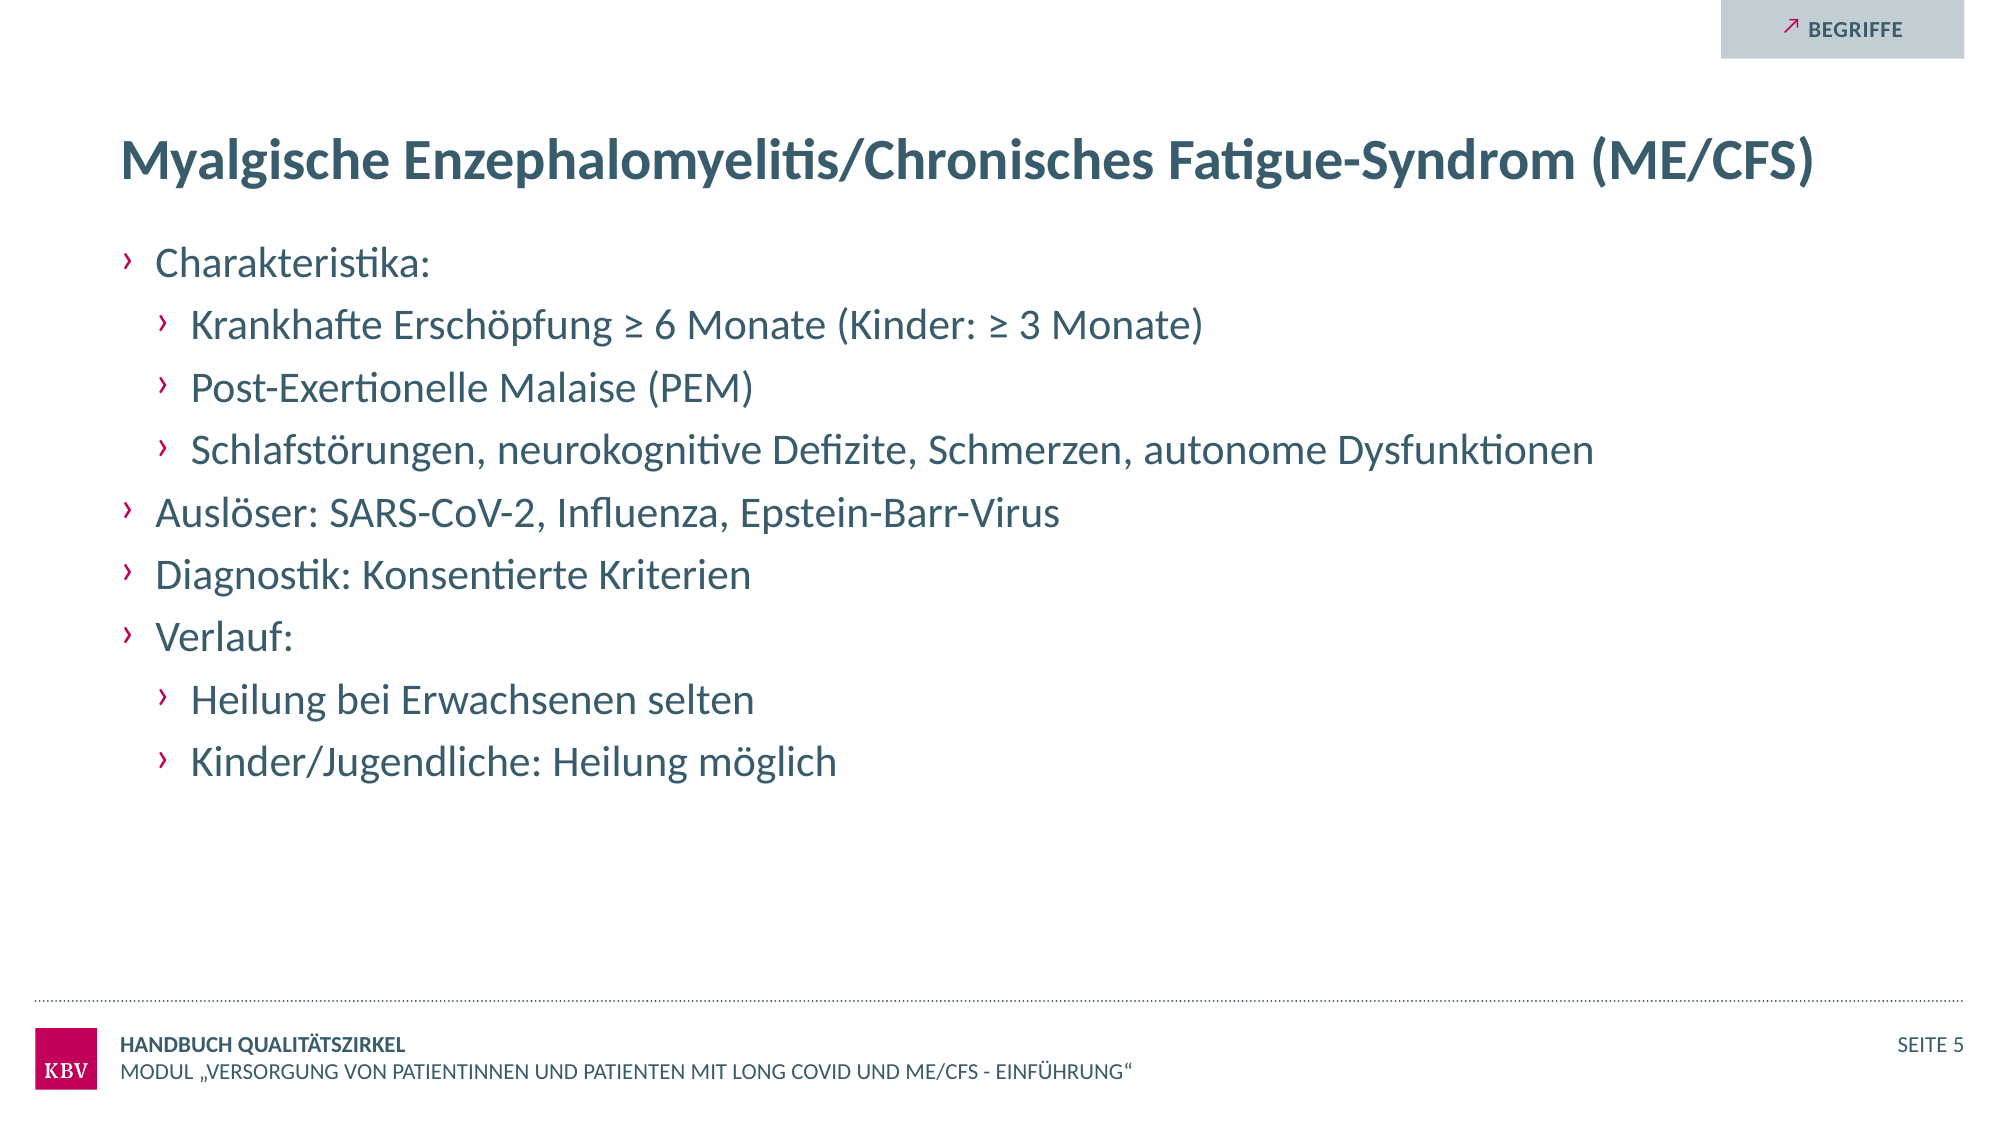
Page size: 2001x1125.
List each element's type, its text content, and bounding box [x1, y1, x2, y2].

list Begriffe [1721, 0, 1965, 59]
title Myalgische Enzephalomyelitis/Chronisches Fatigue-Syndrom (ME/CFS) [120, 129, 1880, 201]
slide_number Seite 5 [1787, 1030, 1965, 1057]
footer Handbuch Qualitätszirkel [120, 1030, 1668, 1057]
slide_number Modul „Versorgung von Patientinnen und Patienten mit Long COVID und ME/CFS - Einführung“ [120, 1057, 1668, 1084]
list Charakteristika: Krankhafte Erschöpfung ≥ 6 Monate (Kinder: ≥ 3 Monate) Post-Exertionelle Malaise (PEM) Schlafstörungen, neurokognitive Defizite, Schmerzen, autonome Dysfunktionen Auslöser: SARS-CoV-2, Influenza, Epstein-Barr-Virus Diagnostik: Konsentierte Kriterien Verlauf: Heilung bei Erwachsenen selten Kinder/Jugendliche: Heilung möglich [120, 237, 1880, 945]
